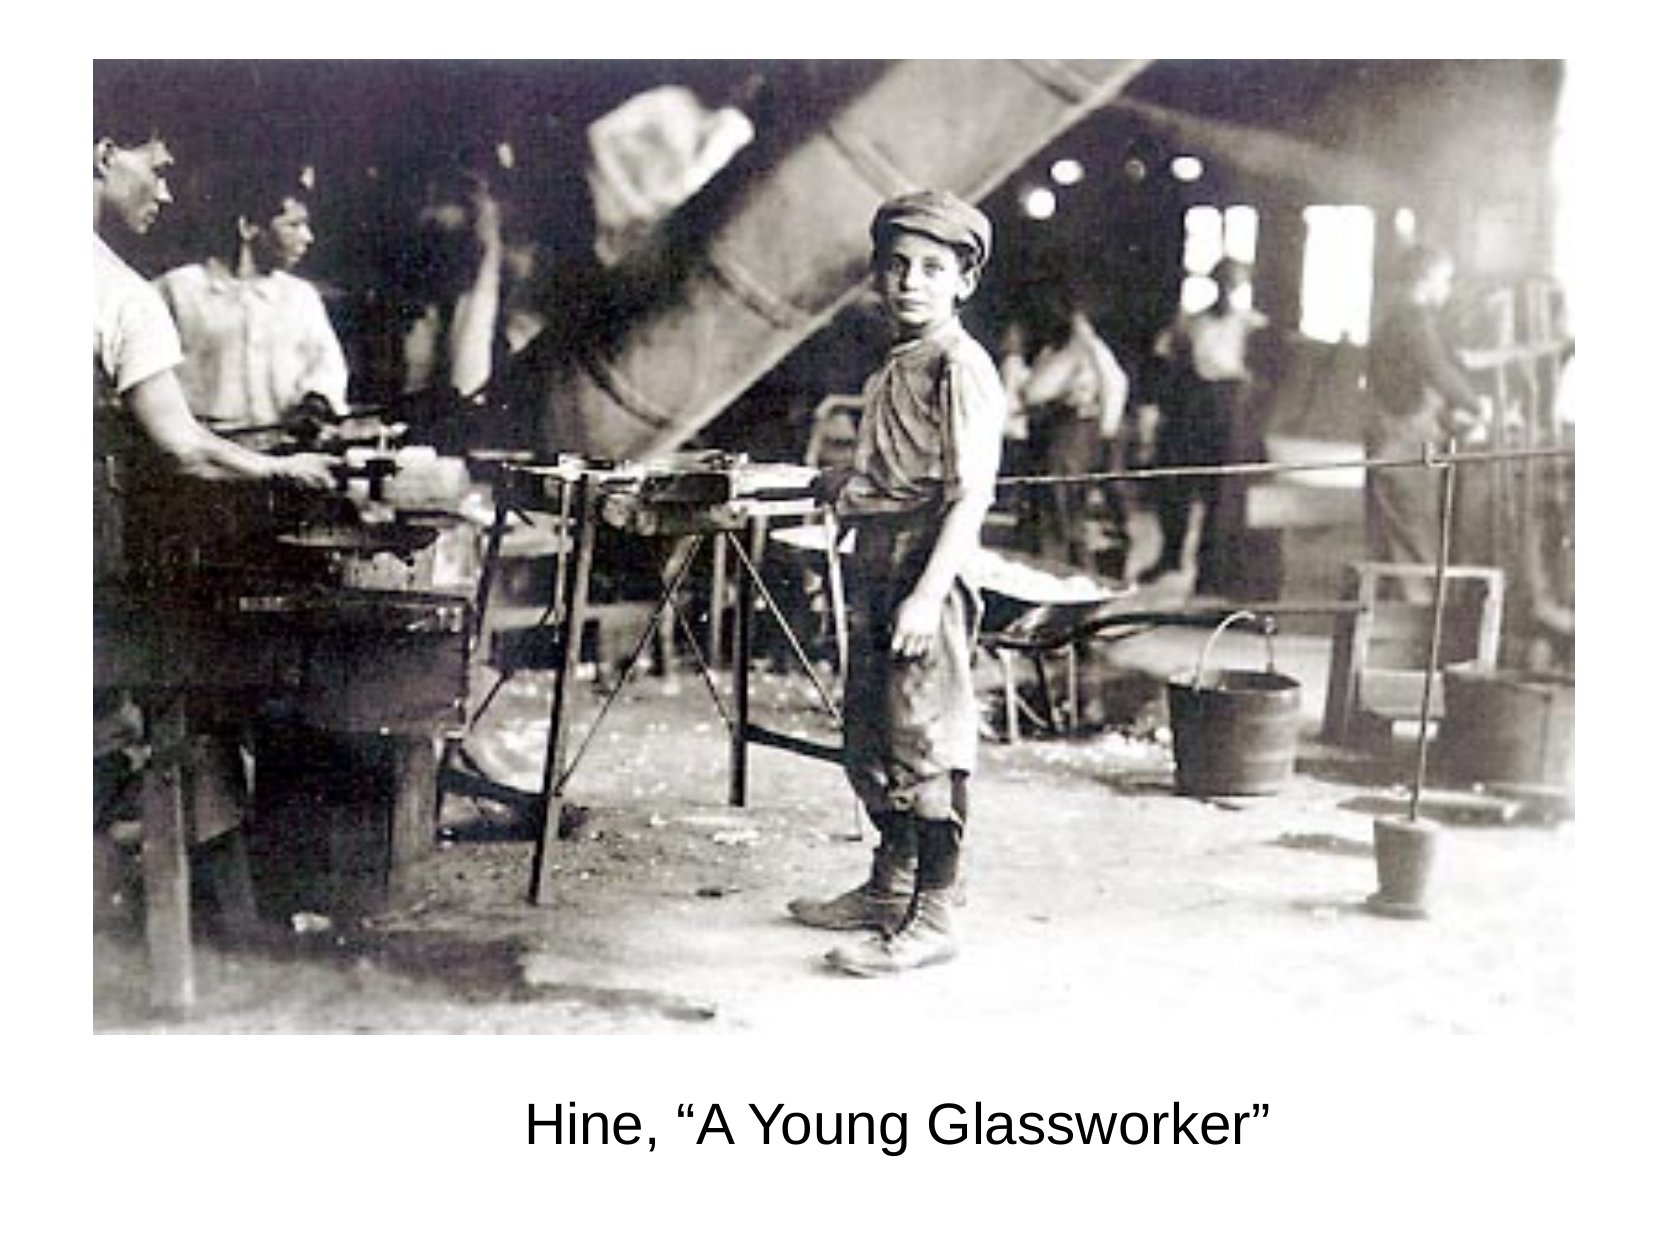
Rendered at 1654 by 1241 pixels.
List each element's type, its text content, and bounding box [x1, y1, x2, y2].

text_box Hine, “A Young Glassworker” [509, 1078, 1335, 1164]
picture [92, 59, 1576, 1036]
